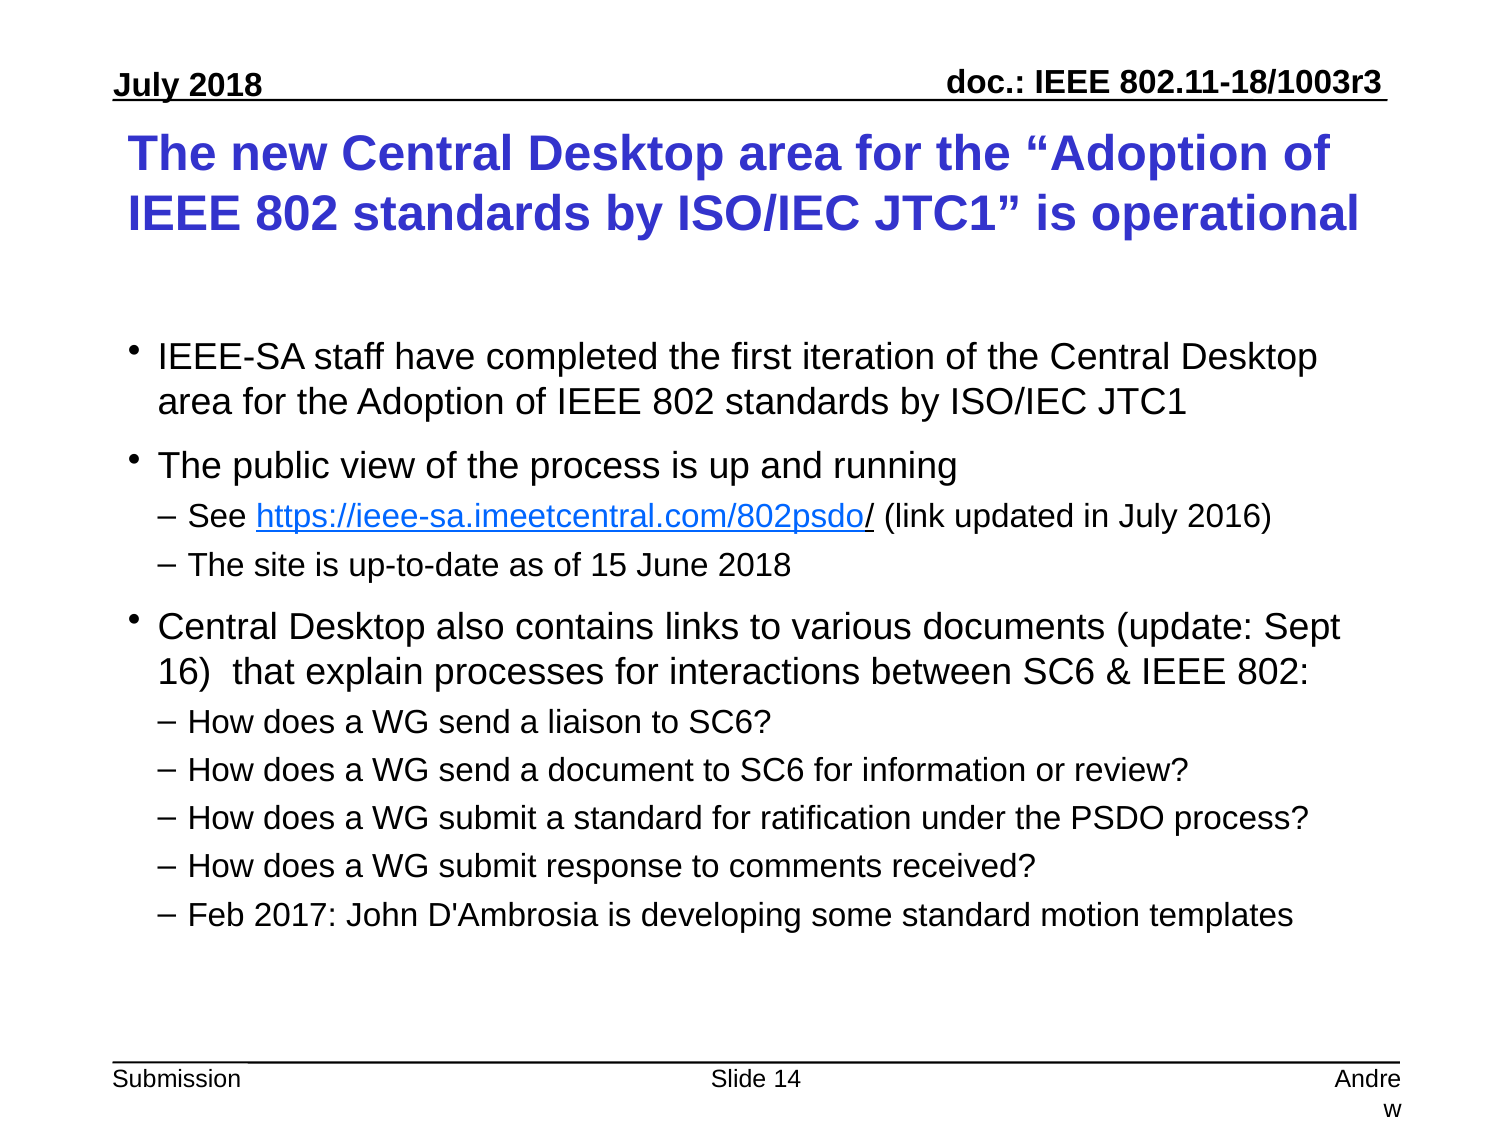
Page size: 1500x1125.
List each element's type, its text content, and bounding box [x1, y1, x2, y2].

title The new Central Desktop area for the “Adoption of IEEE 802 standards by ISO/IEC JTC1” is operational [112, 112, 1388, 288]
list IEEE-SA staff have completed the first iteration of the Central Desktop area for the Adoption of IEEE 802 standards by ISO/IEC JTC1 The public view of the process is up and running See https://ieee-sa.imeetcentral.com/802psdo/ (link updated in July 2016) The site is up-to-date as of 15 June 2018 Central Desktop also contains links to various documents (update: Sept 16) that explain processes for interactions between SC6 & IEEE 802: How does a WG send a liaison to SC6? How does a WG send a document to SC6 for information or review? How does a WG submit a standard for ratification under the PSDO process? How does a WG submit response to comments received? Feb 2017: John D'Ambrosia is developing some standard motion templates [112, 324, 1388, 1000]
footer Andrew Myles, Cisco [1320, 1061, 1402, 1093]
slide_number Slide 14 [709, 1061, 803, 1093]
